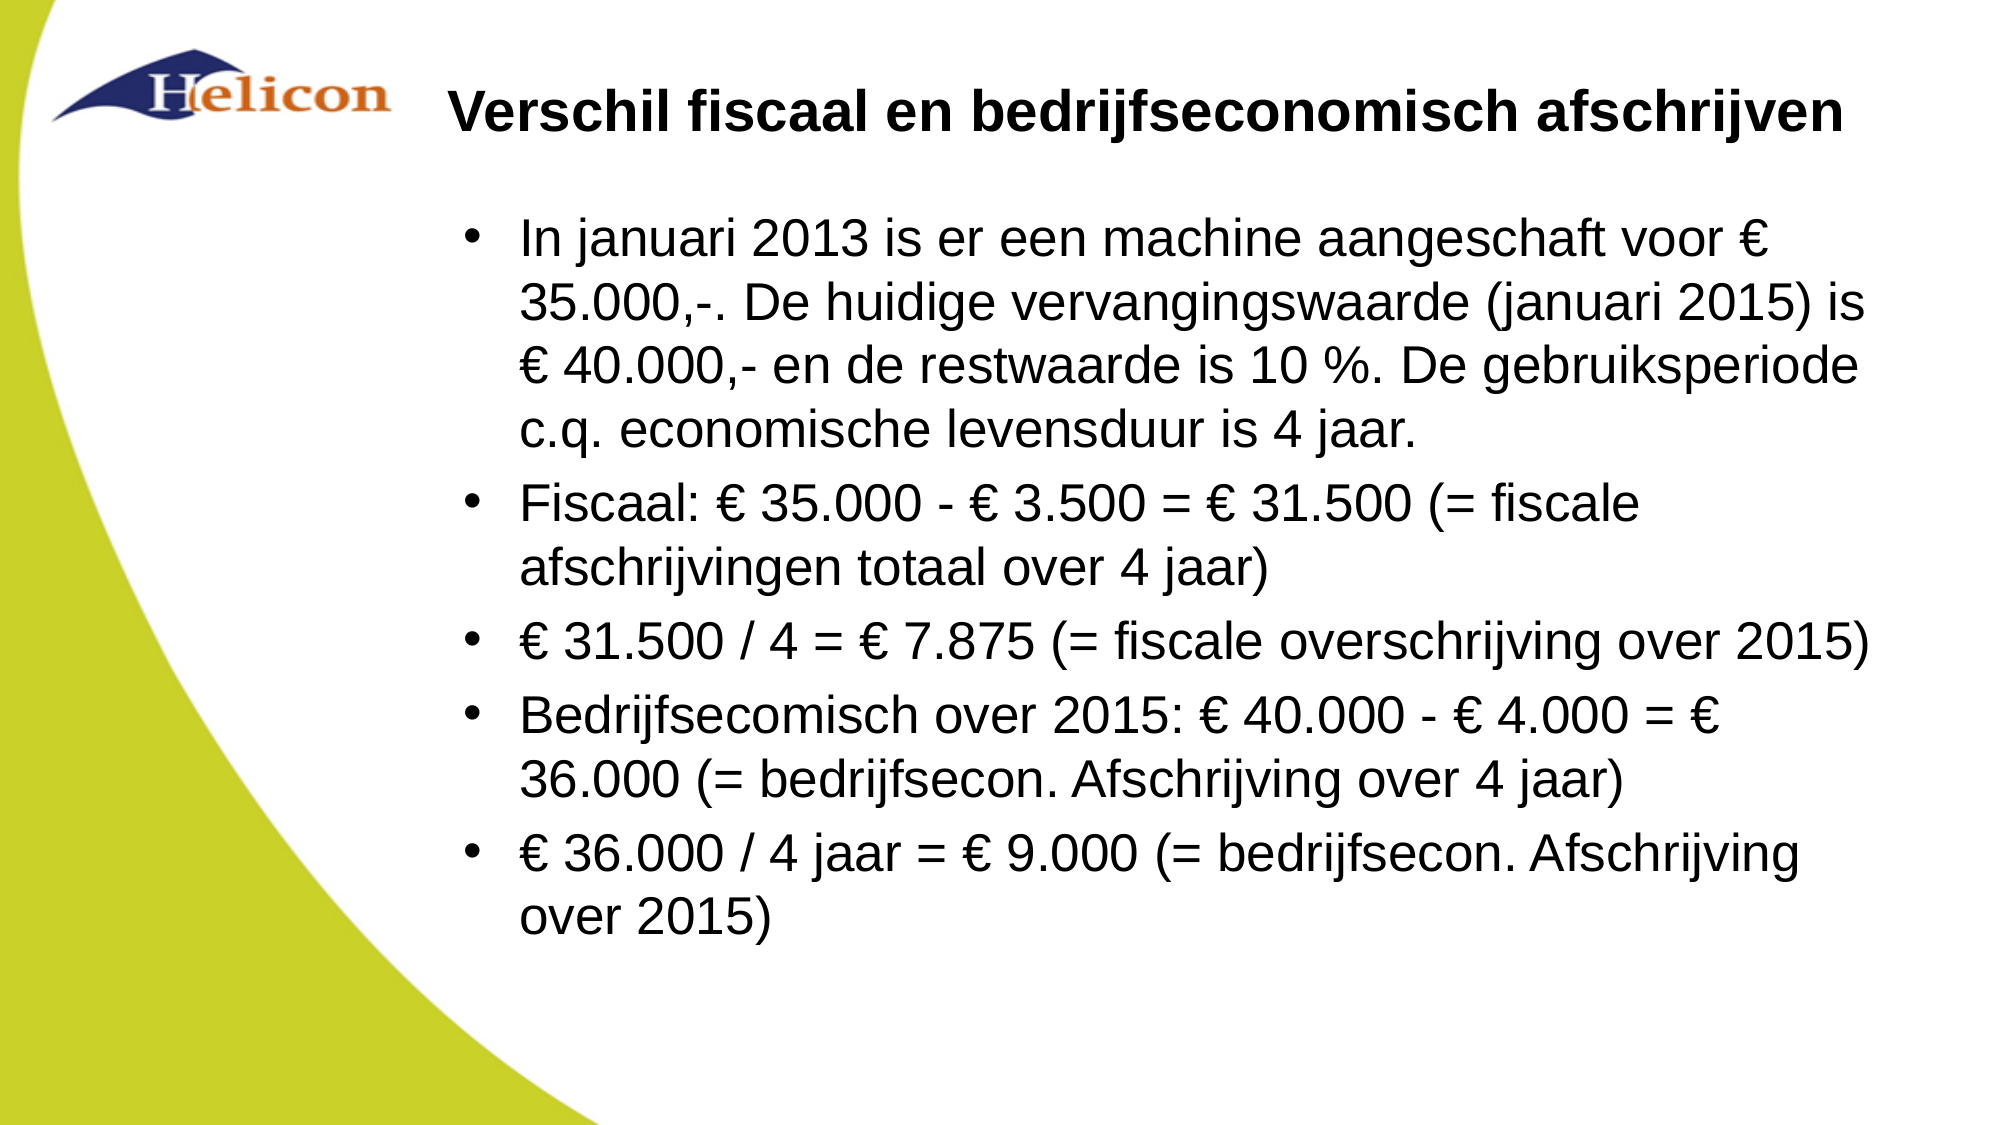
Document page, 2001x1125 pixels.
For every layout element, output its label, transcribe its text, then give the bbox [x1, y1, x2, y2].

title Verschil fiscaal en bedrijfseconomisch afschrijven [432, 54, 1887, 161]
list In januari 2013 is er een machine aangeschaft voor € 35.000,-. De huidige vervangingswaarde (januari 2015) is € 40.000,- en de restwaarde is 10 %. De gebruiksperiode c.q. economische levensduur is 4 jaar. Fiscaal: € 35.000 - € 3.500 = € 31.500 (= fiscale afschrijvingen totaal over 4 jaar) € 31.500 / 4 = € 7.875 (= fiscale overschrijving over 2015) Bedrijfsecomisch over 2015: € 40.000 - € 4.000 = € 36.000 (= bedrijfsecon. Afschrijving over 4 jaar) € 36.000 / 4 jaar = € 9.000 (= bedrijfsecon. Afschrijving over 2015) [448, 196, 1900, 1005]
picture [0, 0, 2000, 1125]
